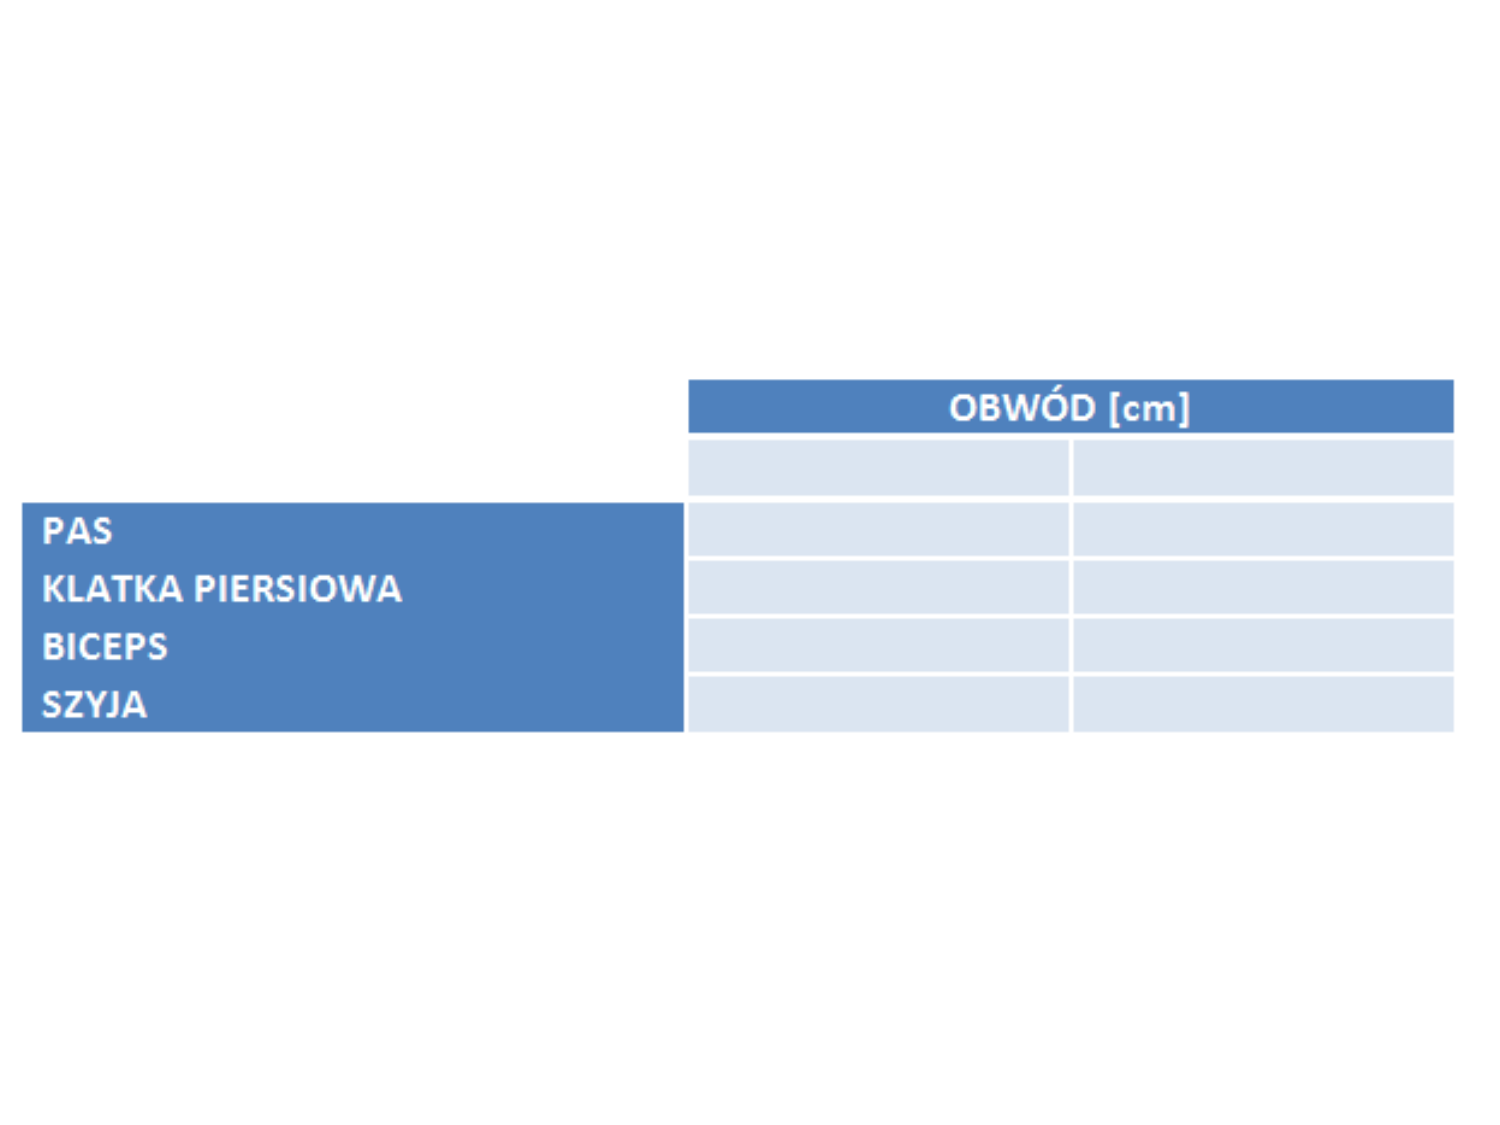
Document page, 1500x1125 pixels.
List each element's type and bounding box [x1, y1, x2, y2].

picture [0, 366, 1493, 752]
